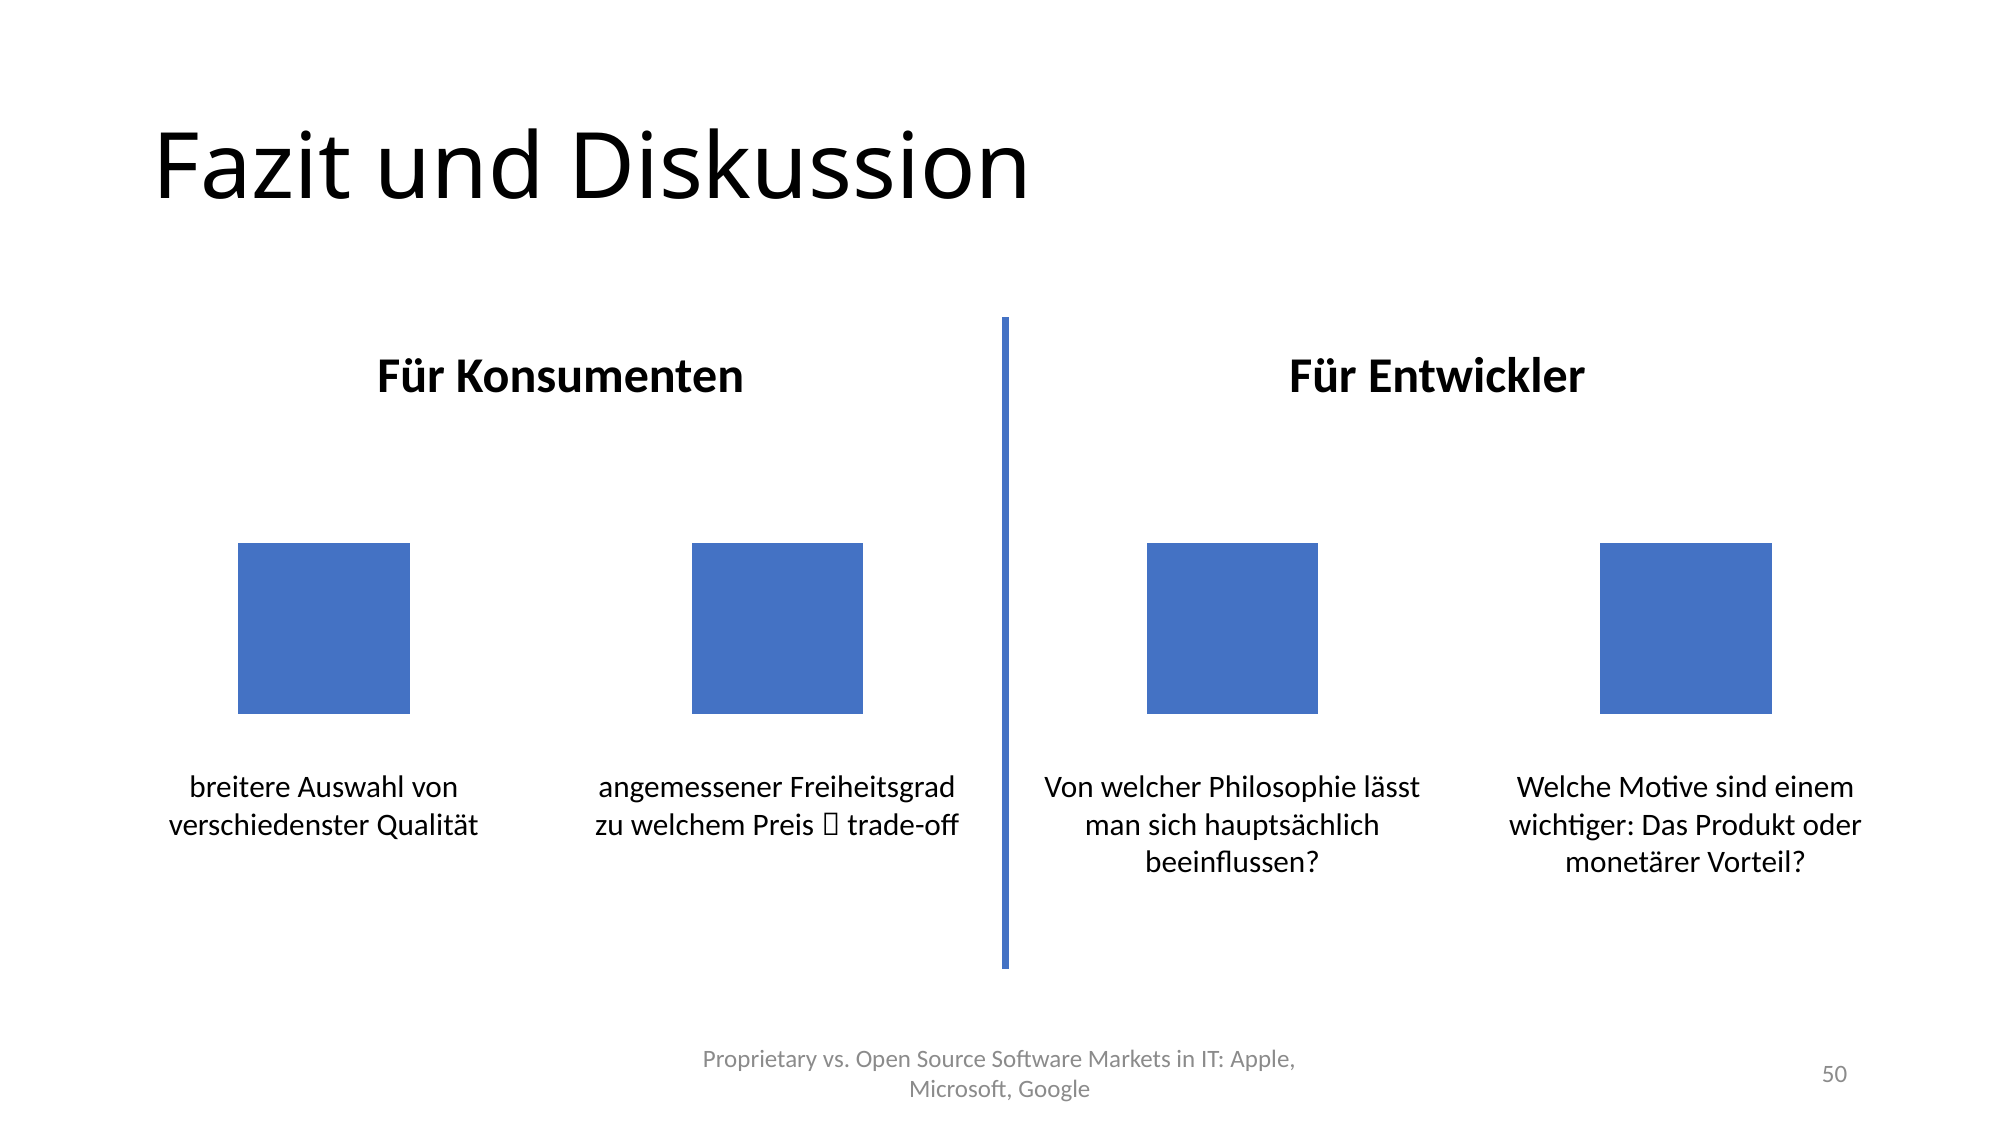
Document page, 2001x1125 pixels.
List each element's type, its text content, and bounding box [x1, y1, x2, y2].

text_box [125, 410, 976, 1016]
slide_number 50 [1412, 1042, 1863, 1103]
footer Proprietary vs. Open Source Software Markets in IT: Apple, Microsoft, Google [662, 1042, 1338, 1103]
list Für Entwickler [1012, 275, 1863, 411]
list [1034, 410, 1885, 1016]
list Für Konsumenten [137, 275, 984, 411]
title Fazit und Diskussion [137, 59, 1863, 278]
